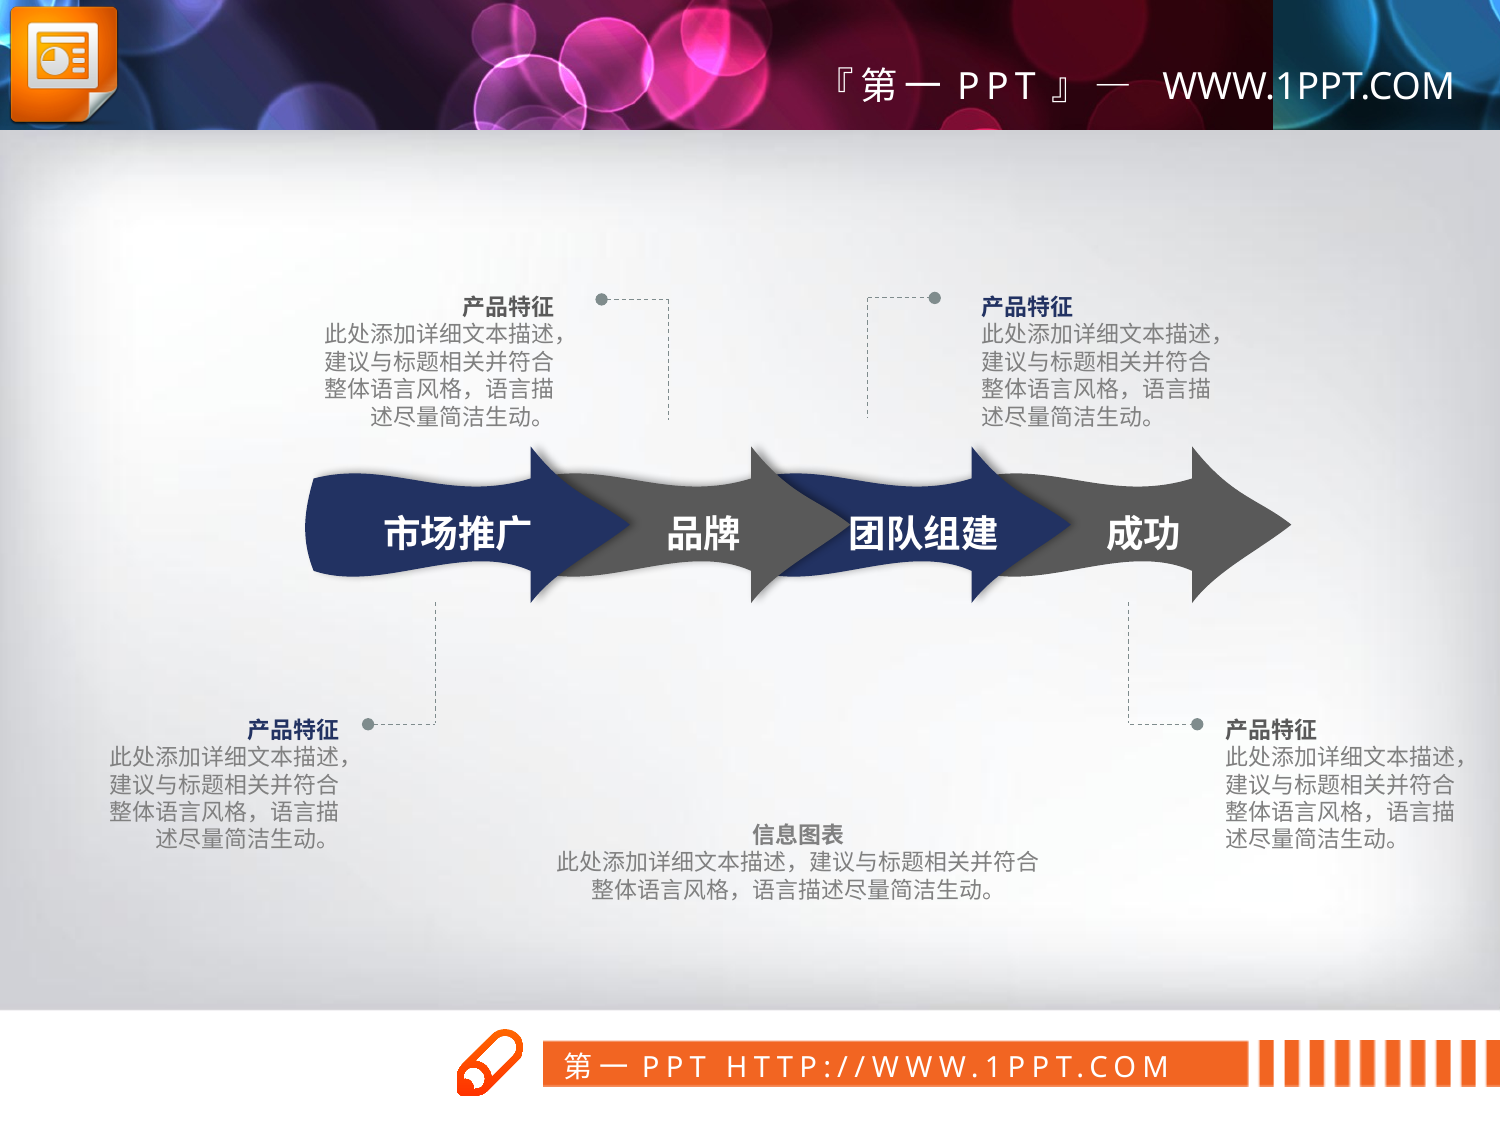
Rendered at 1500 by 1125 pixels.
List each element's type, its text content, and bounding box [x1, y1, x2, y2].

text_box [305, 446, 630, 604]
text_box 品牌 [651, 502, 756, 563]
picture [543, 1040, 1500, 1087]
text_box 产品特征 此处添加详细文本描述，建议与标题相关并符合整体语言风格，语言描述尽量简洁生动。 [966, 285, 1239, 438]
text_box 信息图表 此处添加详细文本描述，建议与标题相关并符合整体语言风格，语言描述尽量简洁生动。 [535, 813, 1061, 911]
text_box 产品特征 此处添加详细文本描述，建议与标题相关并符合整体语言风格，语言描述尽量简洁生动。 [1210, 707, 1483, 860]
text_box 市场推广 [368, 502, 548, 563]
text_box 产品特征 此处添加详细文本描述，建议与标题相关并符合整体语言风格，语言描述尽量简洁生动。 [297, 285, 570, 438]
text_box [571, 446, 833, 604]
picture [0, 0, 1500, 1012]
text_box 团队组建 [833, 502, 1014, 563]
text_box [1012, 446, 1292, 604]
text_box 产品特征 此处添加详细文本描述，建议与标题相关并符合整体语言风格，语言描述尽量简洁生动。 [82, 707, 355, 860]
text_box 成功 [1091, 502, 1196, 563]
text_box [792, 446, 1071, 604]
